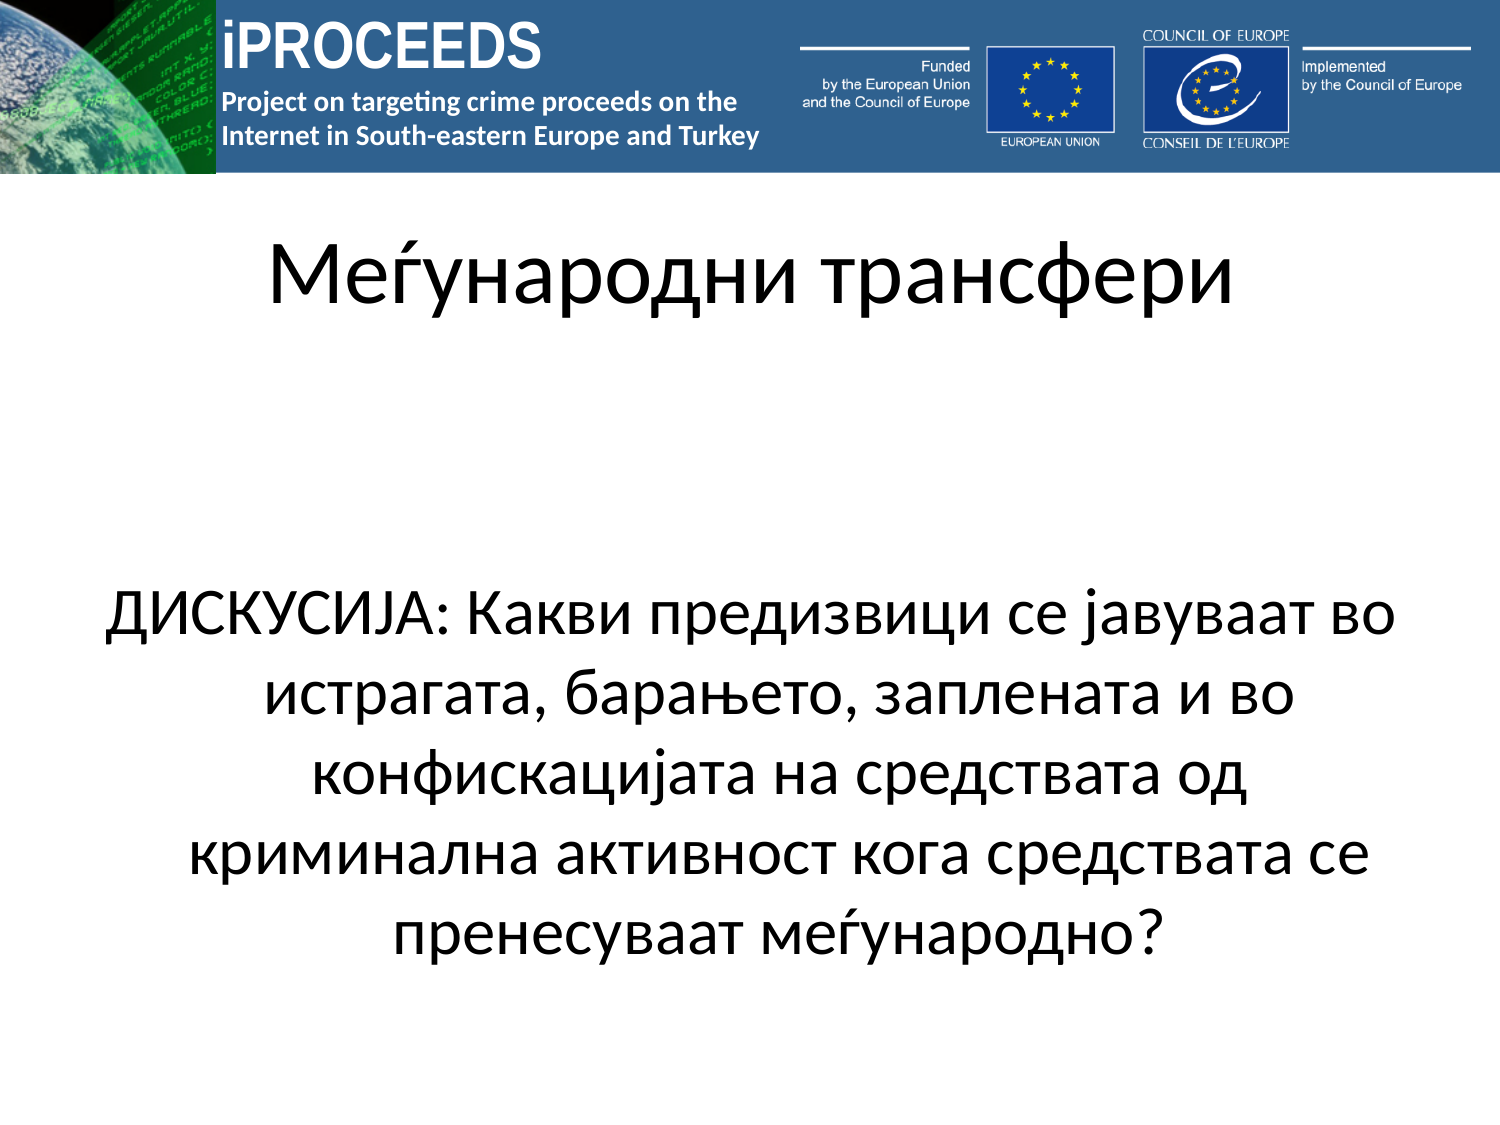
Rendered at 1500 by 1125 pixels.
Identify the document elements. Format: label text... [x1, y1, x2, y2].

picture [800, 30, 1471, 148]
title Меѓународни трансфери [76, 172, 1427, 361]
list ДИСКУСИЈА: Какви предизвици се јавуваат во истрагата, барањето, заплената и во конфискацијата на средствата од криминална активност кога средствата се пренесуваат меѓународно? [76, 373, 1427, 1017]
picture [0, 0, 216, 174]
